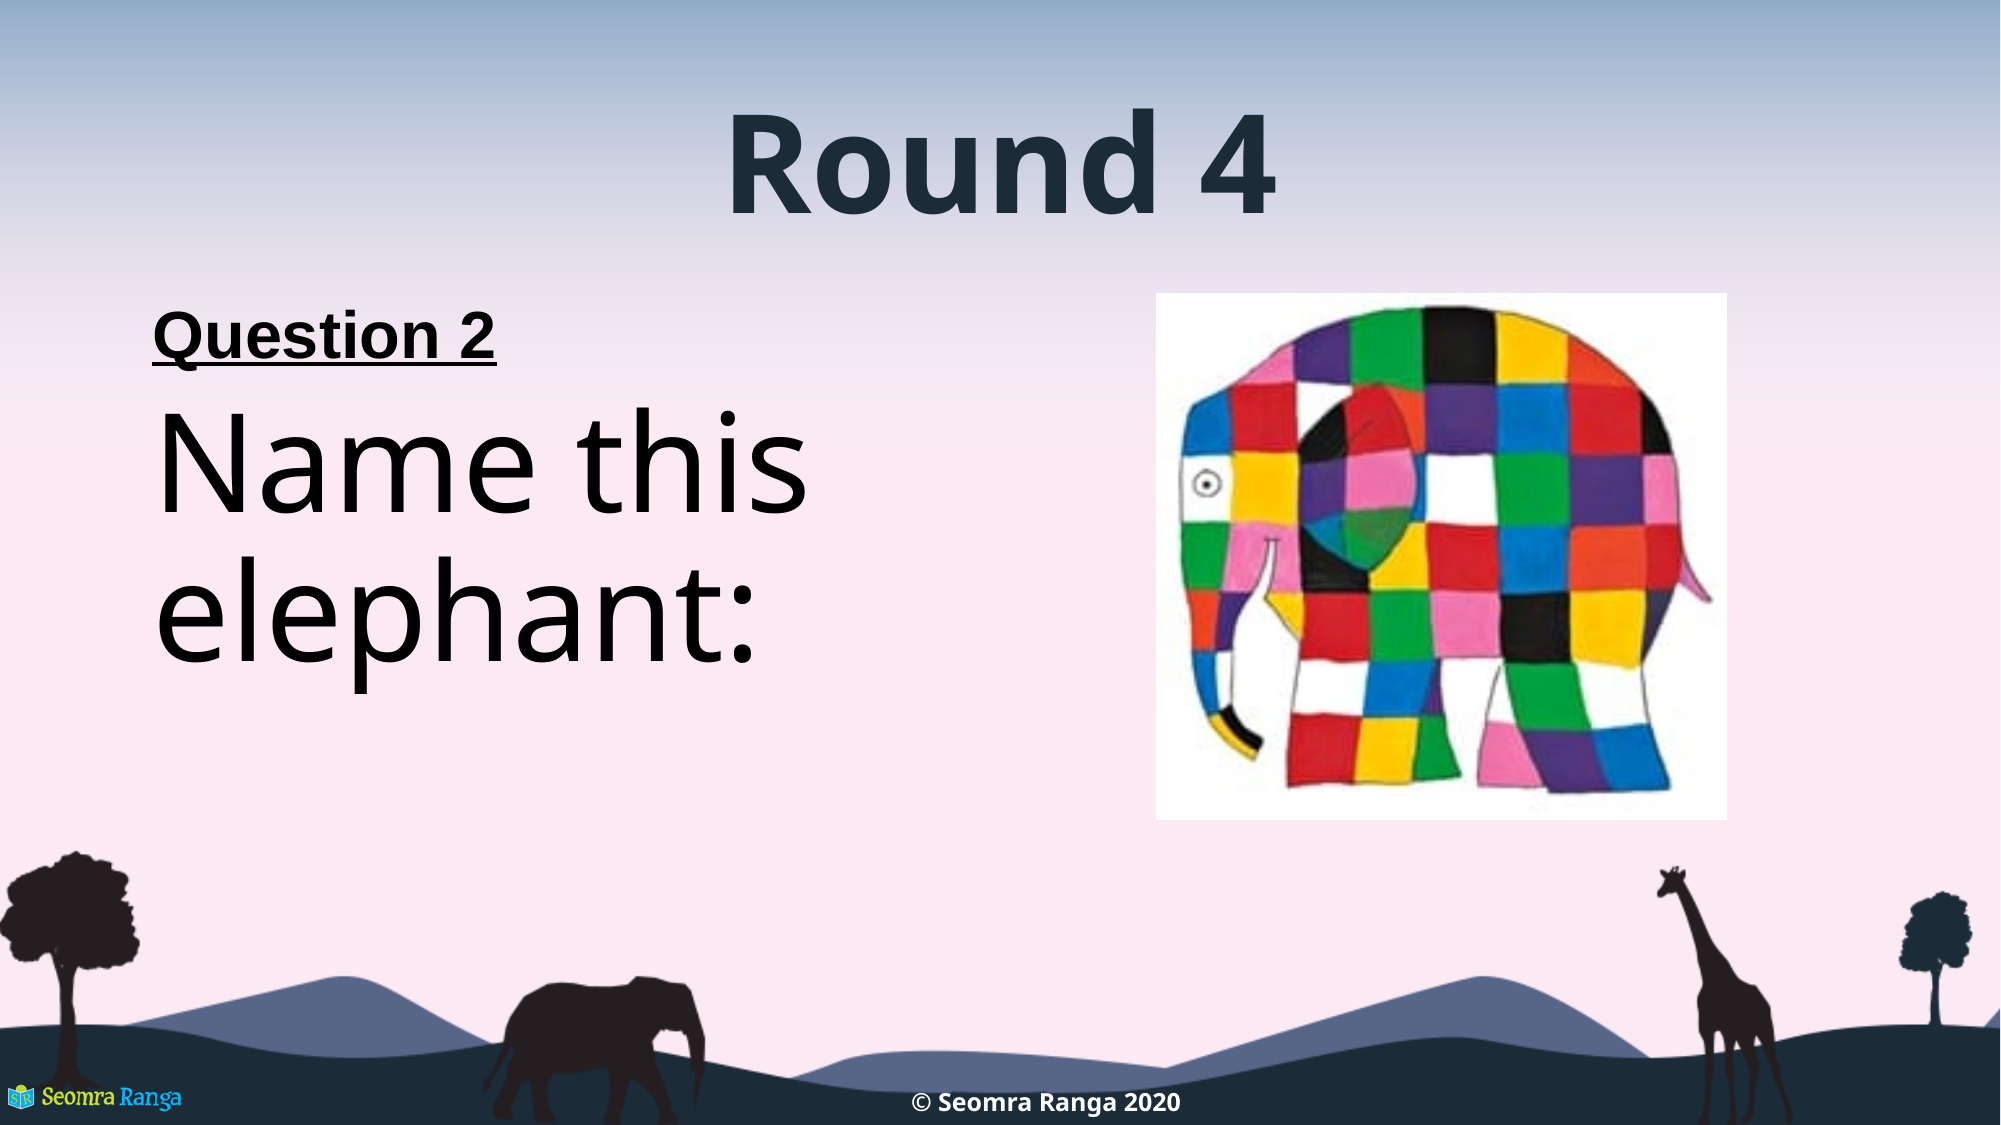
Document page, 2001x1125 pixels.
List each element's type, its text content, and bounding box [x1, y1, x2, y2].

picture [0, 0, 2001, 1125]
title Round 4 [137, 59, 1863, 278]
list Question 2 Name this elephant: [137, 293, 1063, 1014]
text_box © Seomra Ranga 2020 www.seomraranga.com [762, 1079, 1330, 1125]
